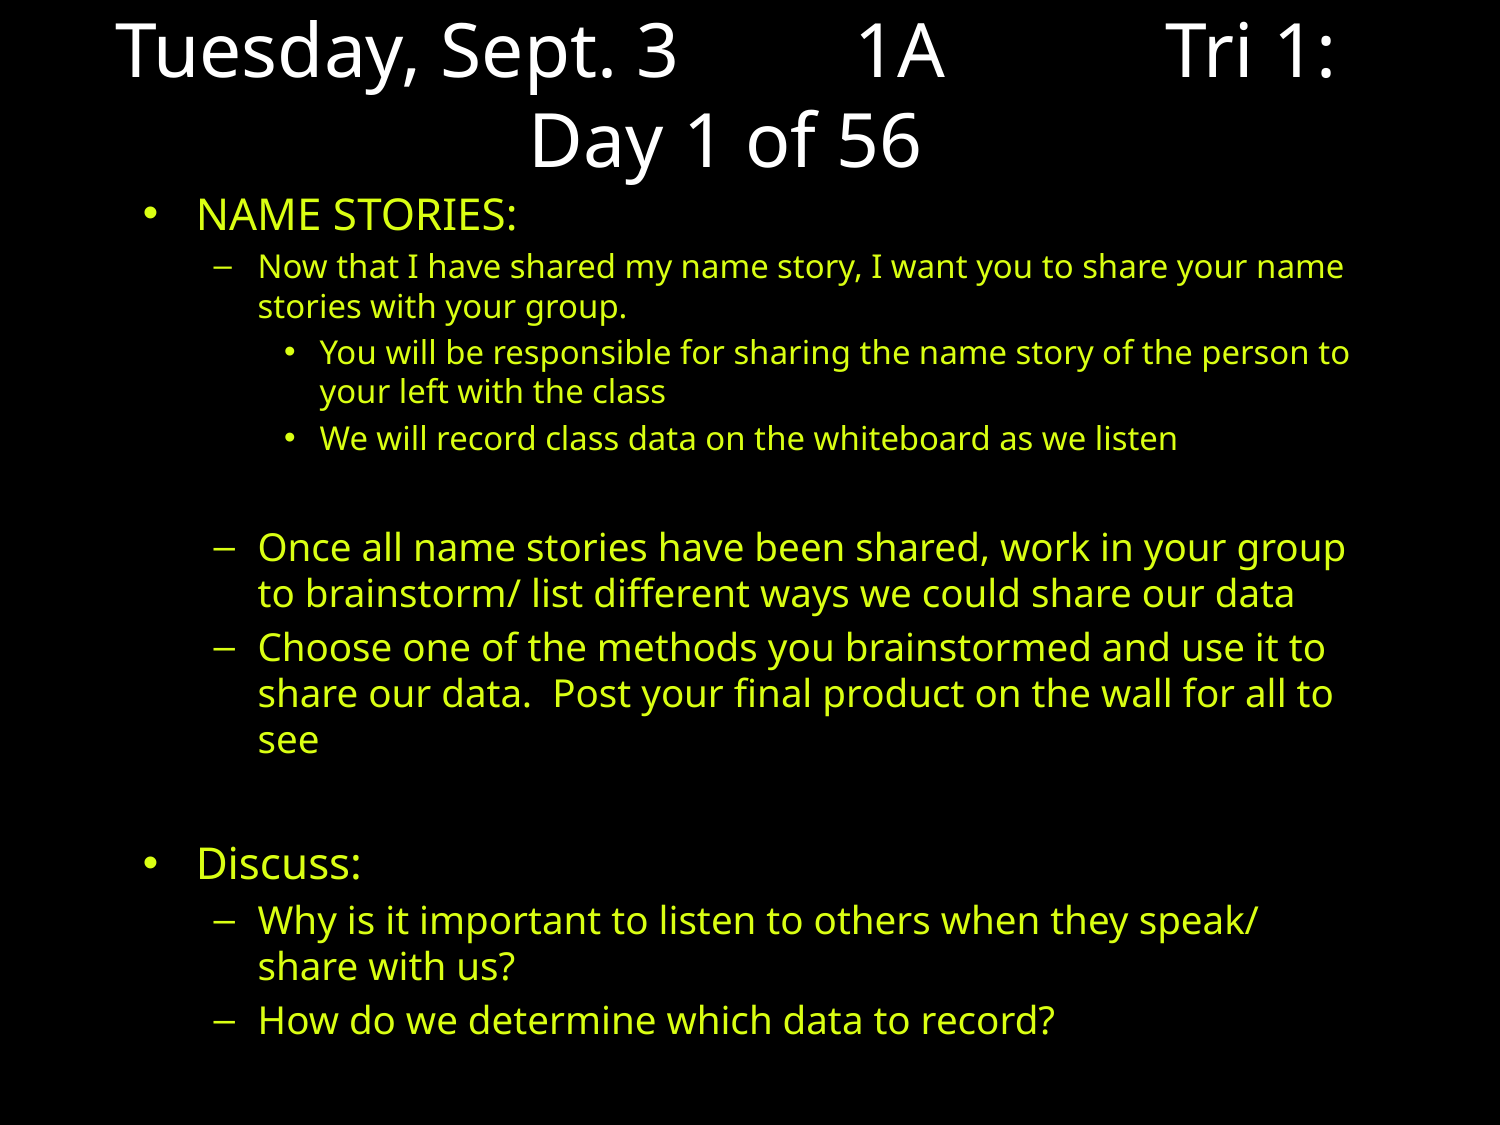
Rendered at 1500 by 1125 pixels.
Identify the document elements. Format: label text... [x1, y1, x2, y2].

title Tuesday, Sept. 3 1A Tri 1: Day 1 of 56 [79, 17, 1372, 167]
list NAME STORIES: Now that I have shared my name story, I want you to share your name stories with your group. You will be responsible for sharing the name story of the person to your left with the class We will record class data on the whiteboard as we listen Once all name stories have been shared, work in your group to brainstorm/ list different ways we could share our data Choose one of the methods you brainstormed and use it to share our data. Post your final product on the wall for all to see Discuss: Why is it important to listen to others when they speak/ share with us? How do we determine which data to record? [127, 178, 1372, 1099]
